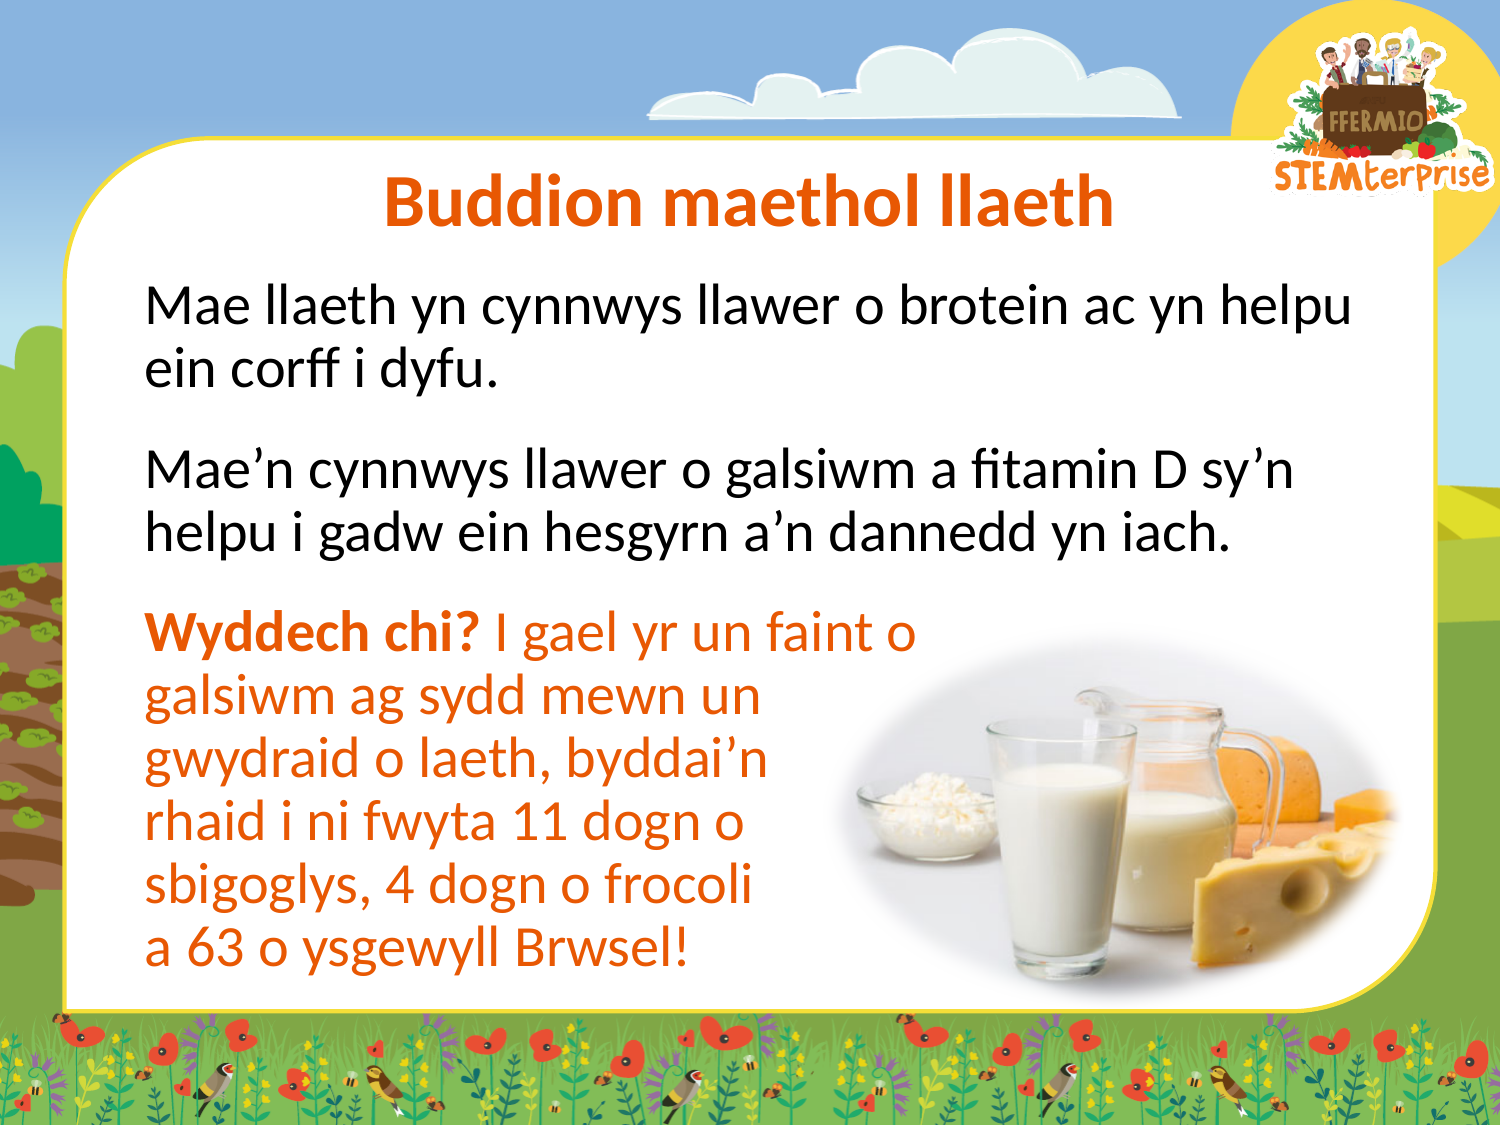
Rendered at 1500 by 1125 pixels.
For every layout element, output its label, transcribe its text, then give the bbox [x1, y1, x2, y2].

title Buddion maethol llaeth [218, 137, 1282, 256]
picture [0, 0, 1500, 1125]
list Mae llaeth yn cynnwys llawer o brotein ac yn helpu ein corff i dyfu. Mae’n cynnwys llawer o galsiwm a fitamin D sy’n helpu i gadw ein hesgyrn a’n dannedd yn iach. Wyddech chi? I gael yr un faint o galsiwm ag sydd mewn un gwydraid o laeth, byddai’n rhaid i ni fwyta 11 dogn o sbigoglys, 4 dogn o frocoli a 63 o ysgewyll Brwsel! [129, 267, 1371, 988]
